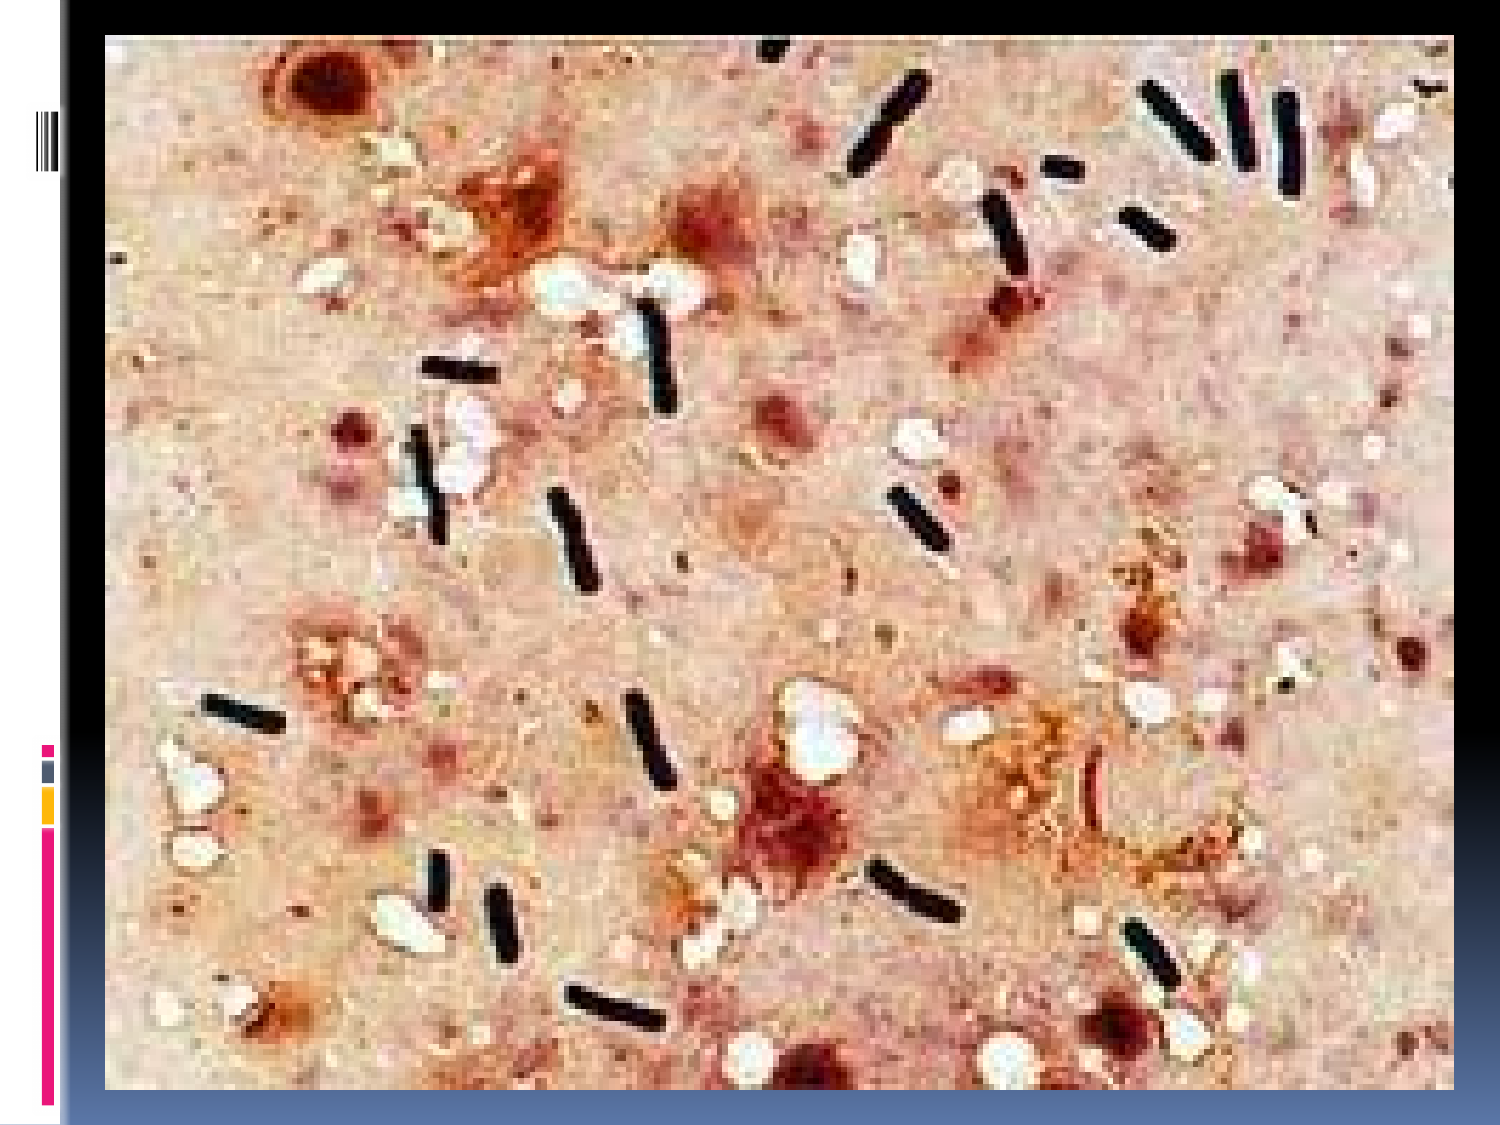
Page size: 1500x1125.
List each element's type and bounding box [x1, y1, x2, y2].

list [104, 34, 1454, 1091]
